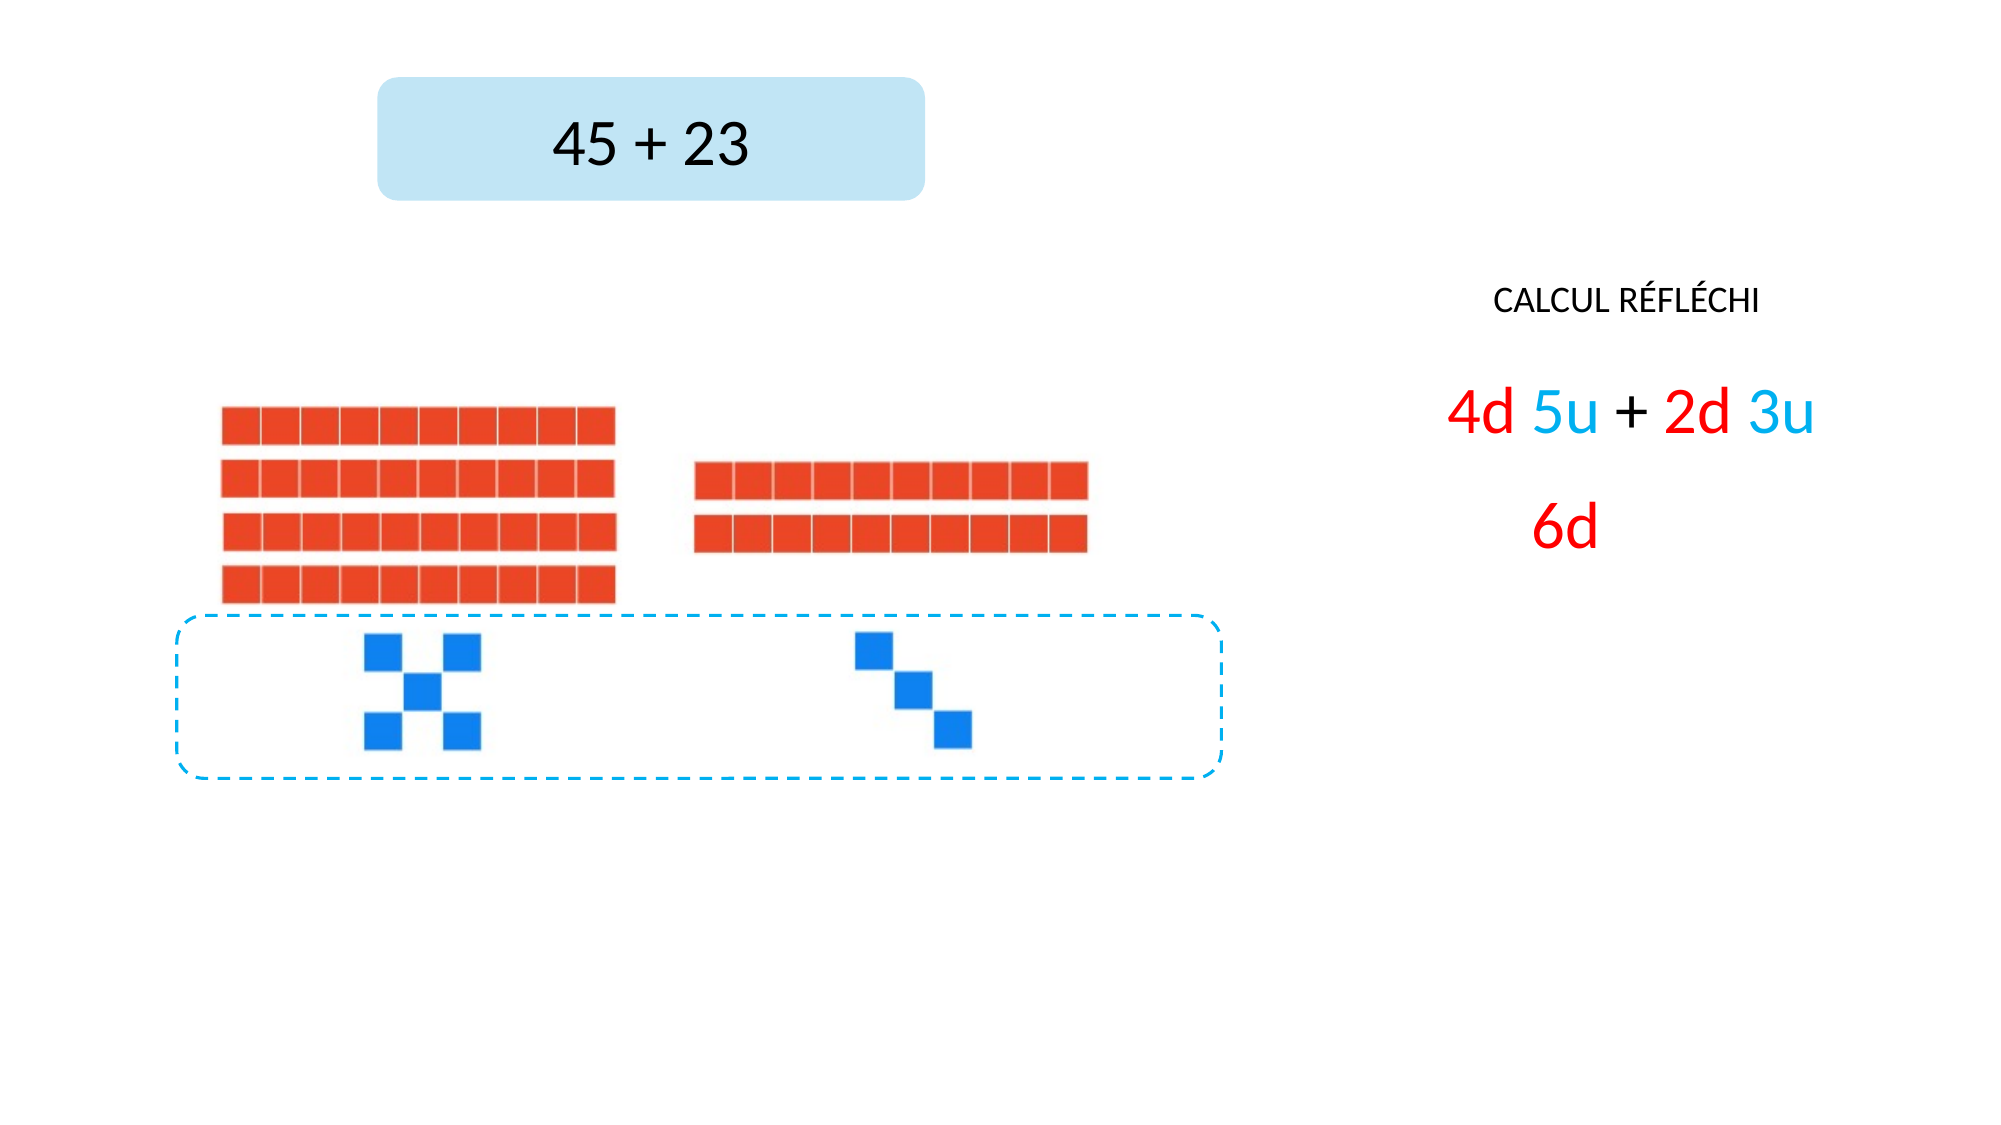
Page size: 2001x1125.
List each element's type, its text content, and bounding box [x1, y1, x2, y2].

text_box 45 + 23 [375, 75, 927, 203]
text_box 6d [1476, 474, 1656, 570]
text_box [1169, 613, 1224, 780]
text_box CALCUL RÉFLÉCHI [1478, 268, 1786, 328]
picture [142, 328, 1169, 831]
text_box 4d 5u + 2d 3u [1330, 359, 1933, 455]
